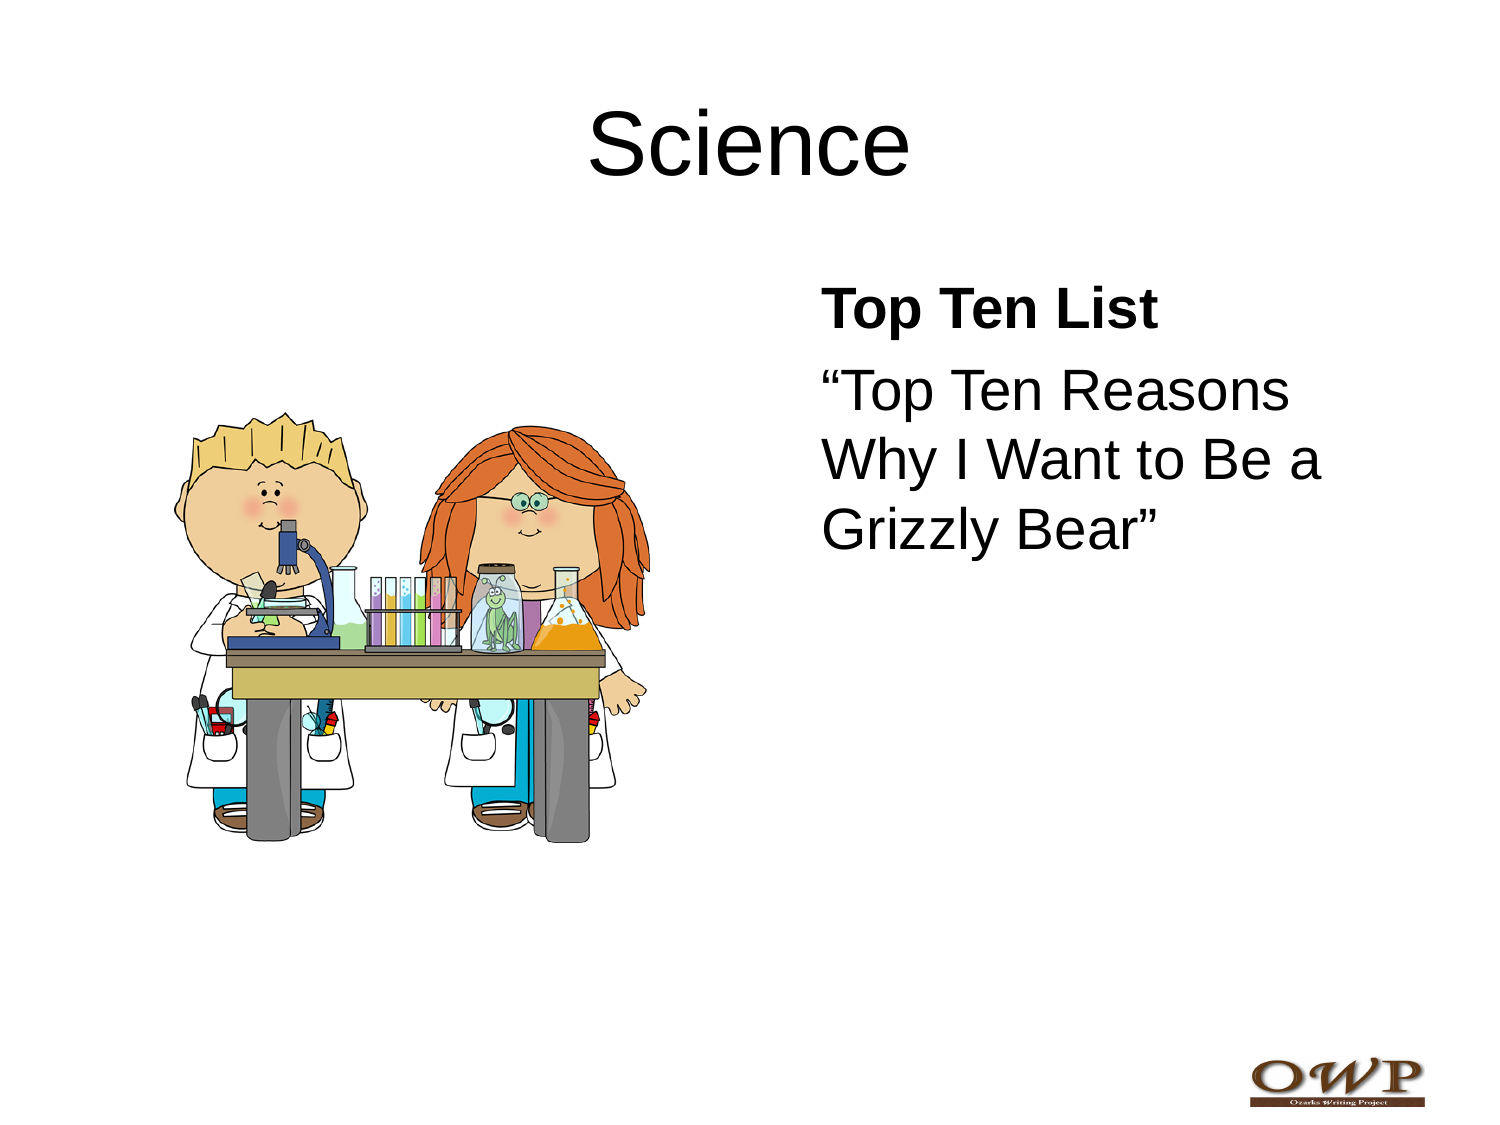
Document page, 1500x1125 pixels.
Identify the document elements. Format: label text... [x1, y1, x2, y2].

picture [174, 412, 651, 843]
list Top Ten List “Top Ten Reasons Why I Want to Be a Grizzly Bear” [749, 262, 1426, 1006]
title Science [74, 44, 1426, 233]
picture [1250, 1055, 1426, 1108]
